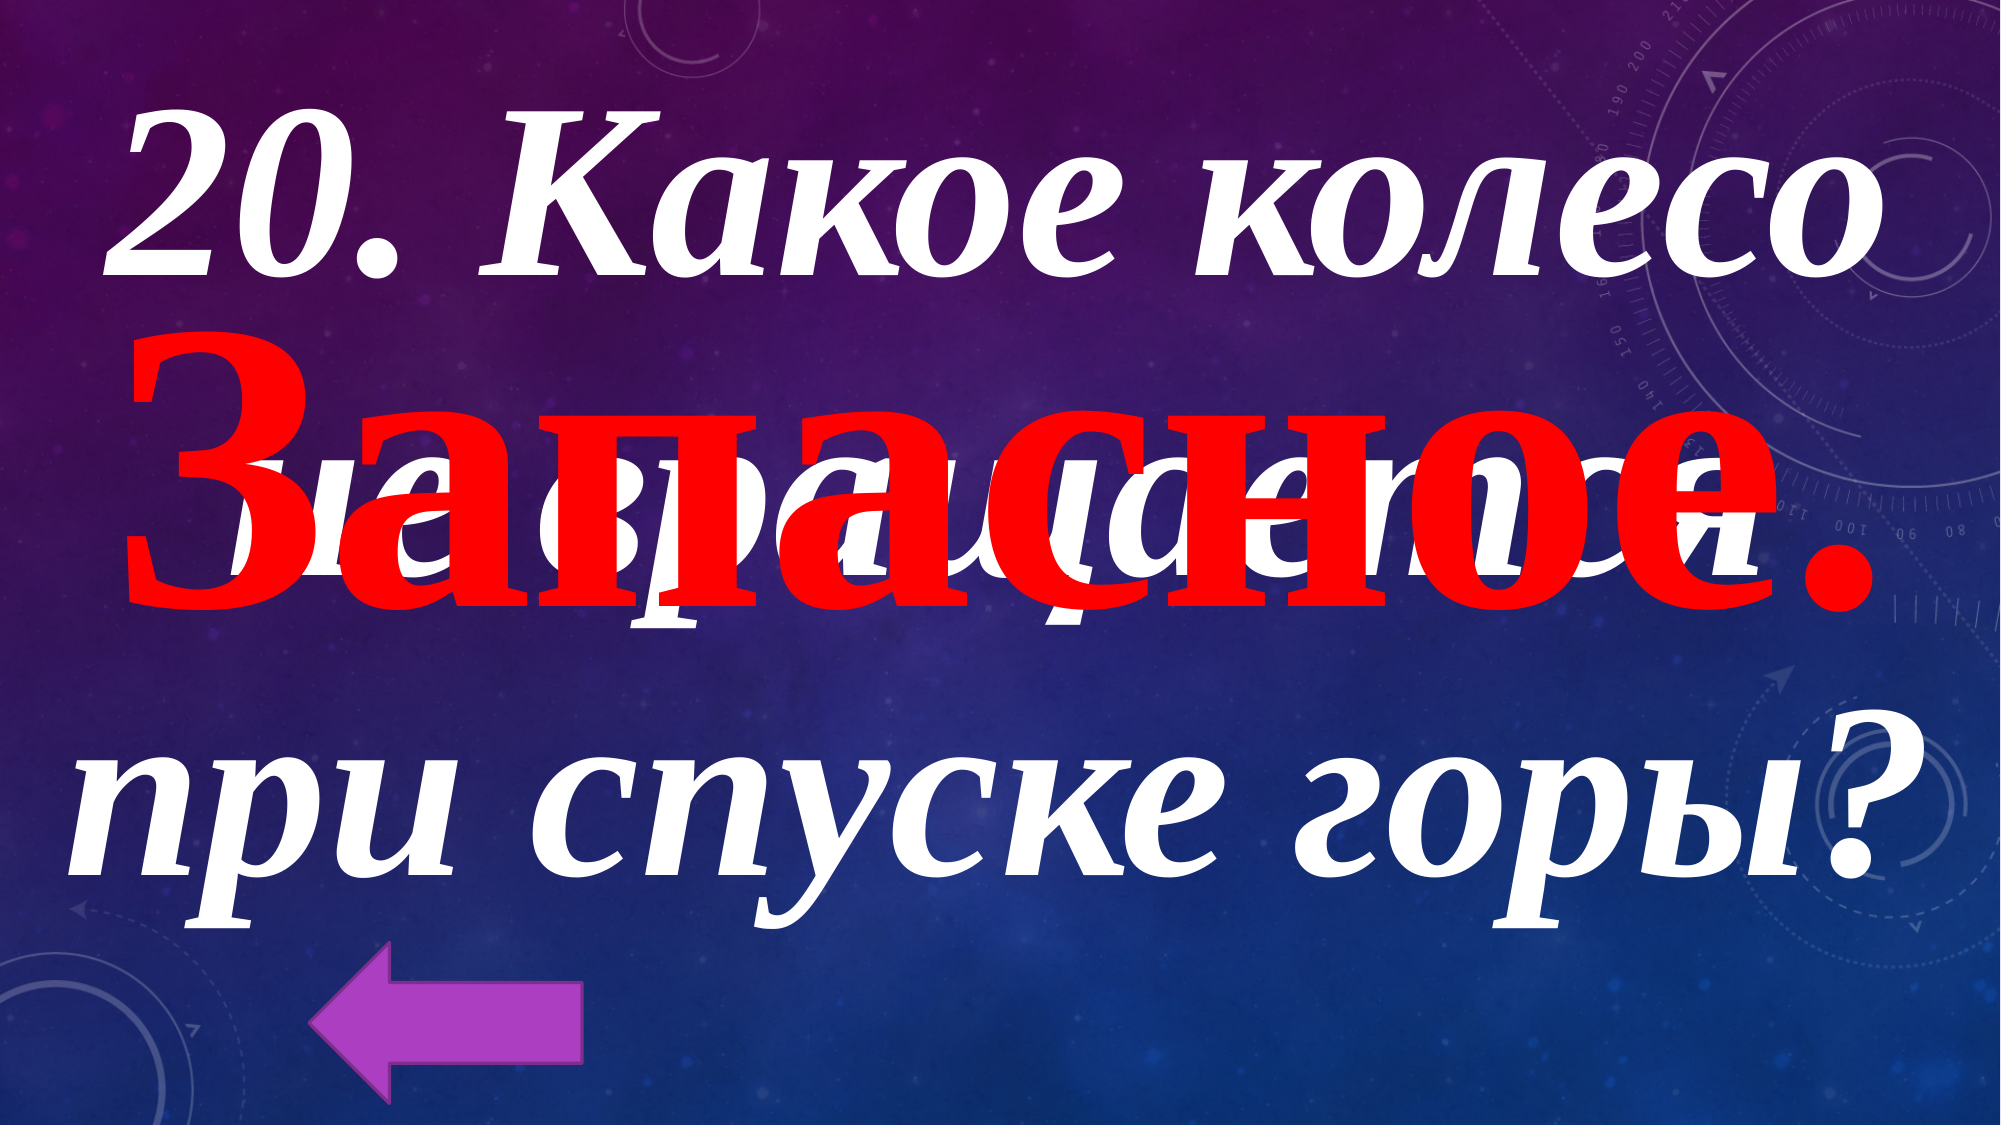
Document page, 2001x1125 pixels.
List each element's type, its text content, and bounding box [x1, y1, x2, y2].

picture [0, 0, 2001, 1125]
text_box Запасное. [44, 184, 1957, 697]
text_box [307, 940, 584, 1106]
text_box 20. Какое колесо не вращается при спуске горы? [13, 18, 1986, 933]
